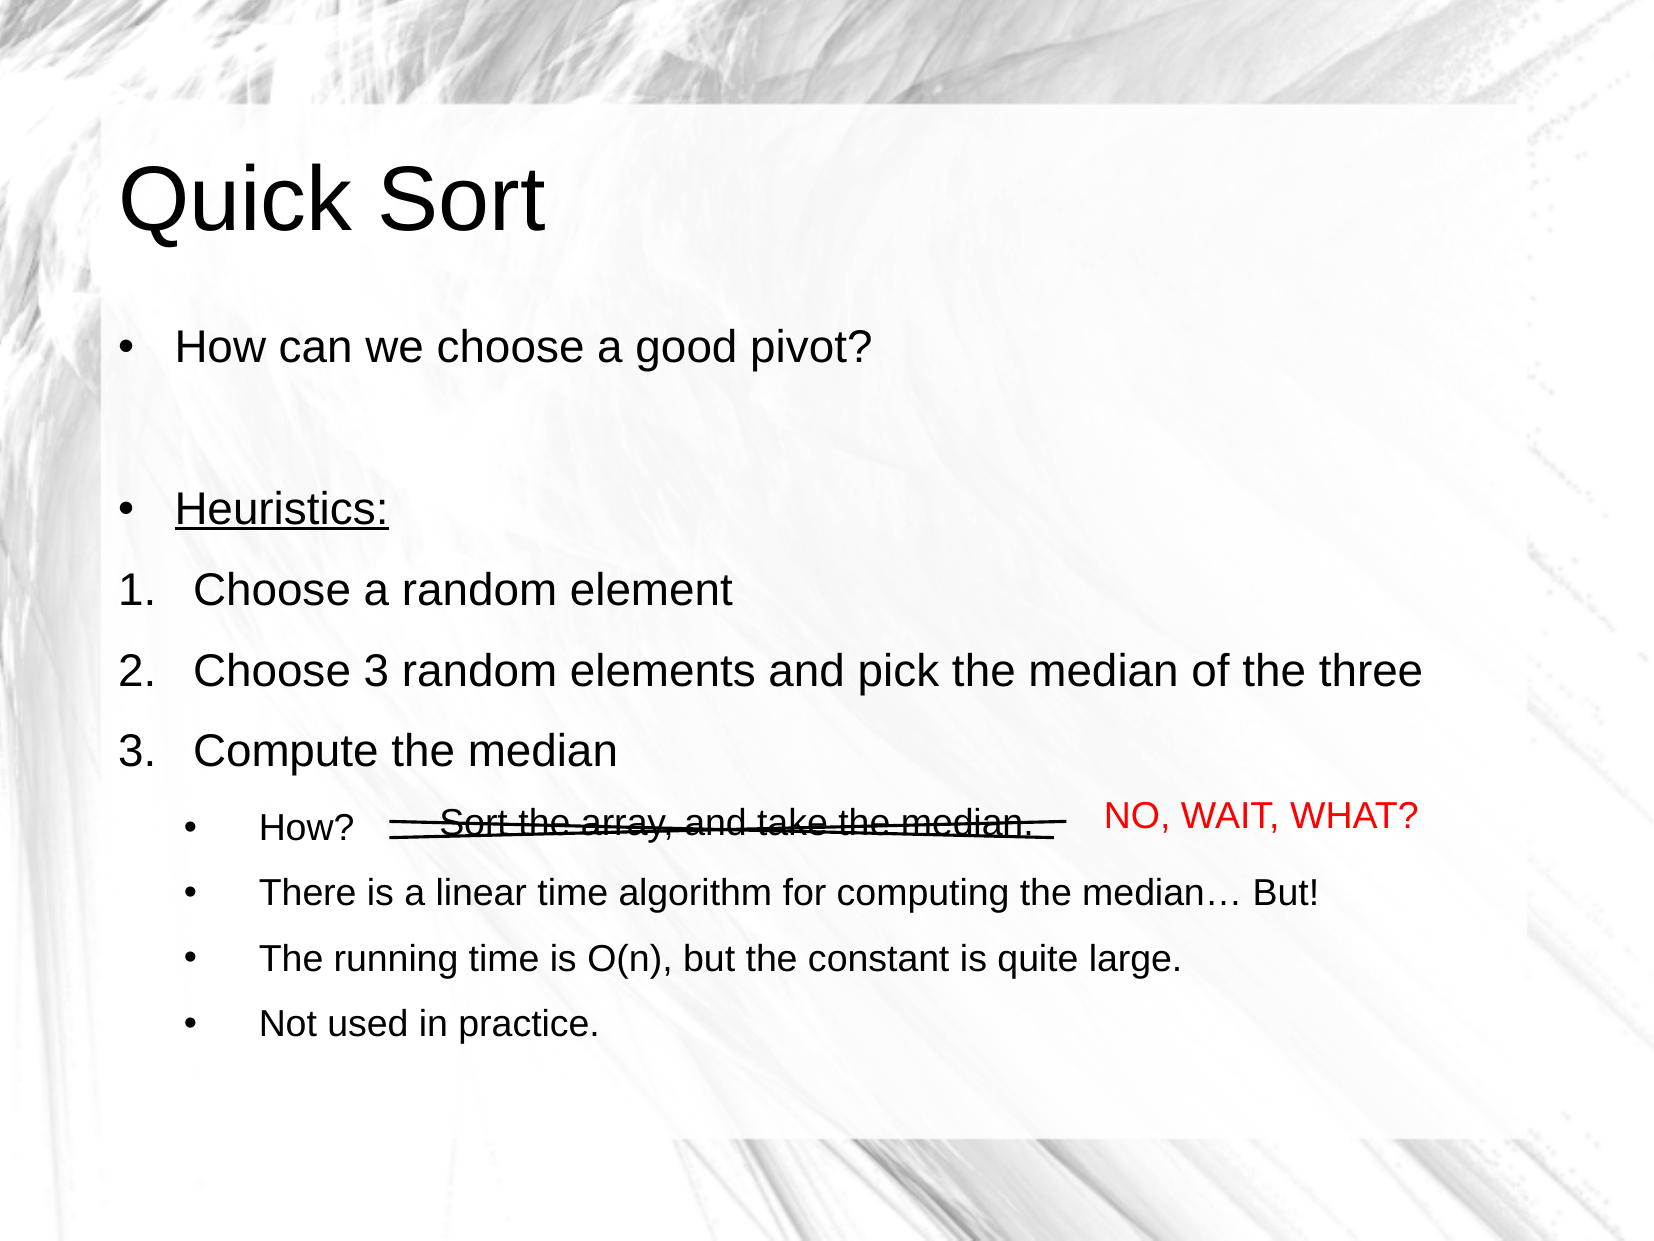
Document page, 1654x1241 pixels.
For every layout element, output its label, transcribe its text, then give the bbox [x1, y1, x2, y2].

title Quick Sort [118, 112, 1506, 281]
text_box NO, WAIT, WHAT? [1089, 787, 1494, 844]
text_box Sort the array, and take the median. [424, 795, 1113, 894]
list How can we choose a good pivot? Heuristics: Choose a random element Choose 3 random elements and pick the median of the three Compute the median How? There is a linear time algorithm for computing the median… But! The running time is O(n), but the constant is quite large. Not used in practice. [118, 319, 1571, 1109]
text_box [389, 821, 1067, 838]
picture [0, 0, 1654, 1241]
